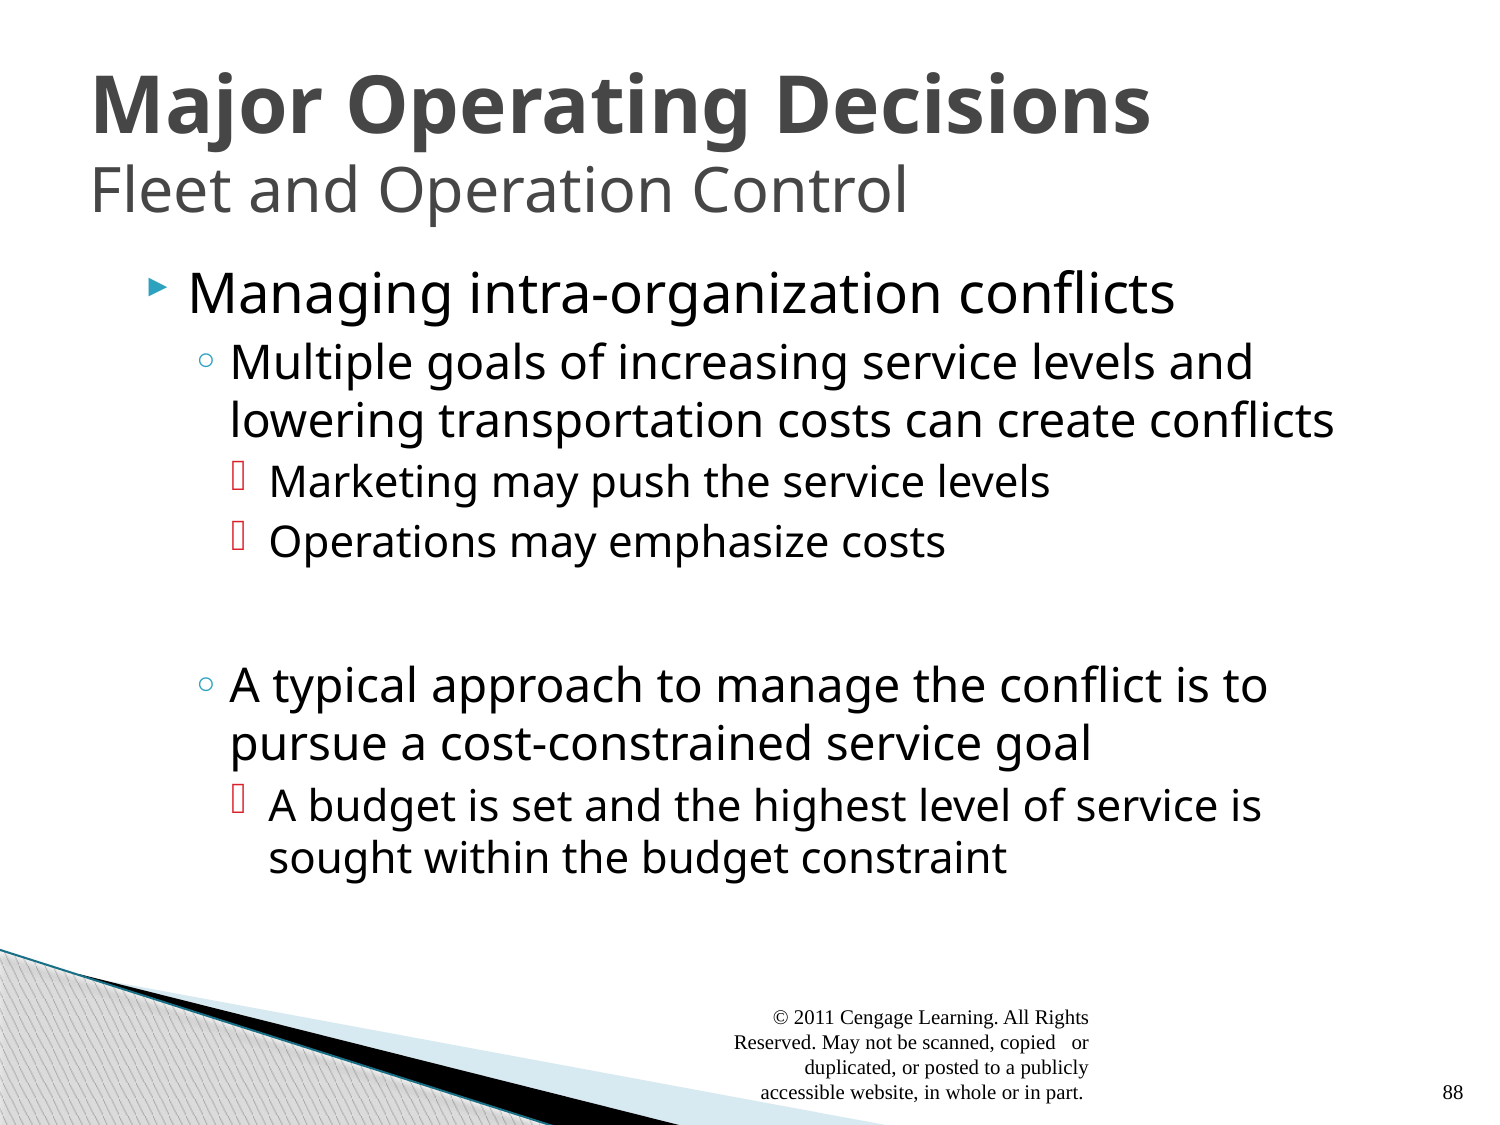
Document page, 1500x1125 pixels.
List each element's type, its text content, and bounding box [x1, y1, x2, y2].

slide_number 88 [1418, 1051, 1479, 1112]
footer © 2011 Cengage Learning. All Rights Reserved. May not be scanned, copied or duplicated, or posted to a publicly accessible website, in whole or in part. [718, 1051, 1105, 1112]
list Managing intra-organization conflicts Multiple goals of increasing service levels and lowering transportation costs can create conflicts Marketing may push the service levels Operations may emphasize costs A typical approach to manage the conflict is to pursue a cost-constrained service goal A budget is set and the highest level of service is sought within the budget constraint [112, 249, 1413, 1001]
title Major Operating Decisions Fleet and Operation Control [75, 45, 1425, 233]
